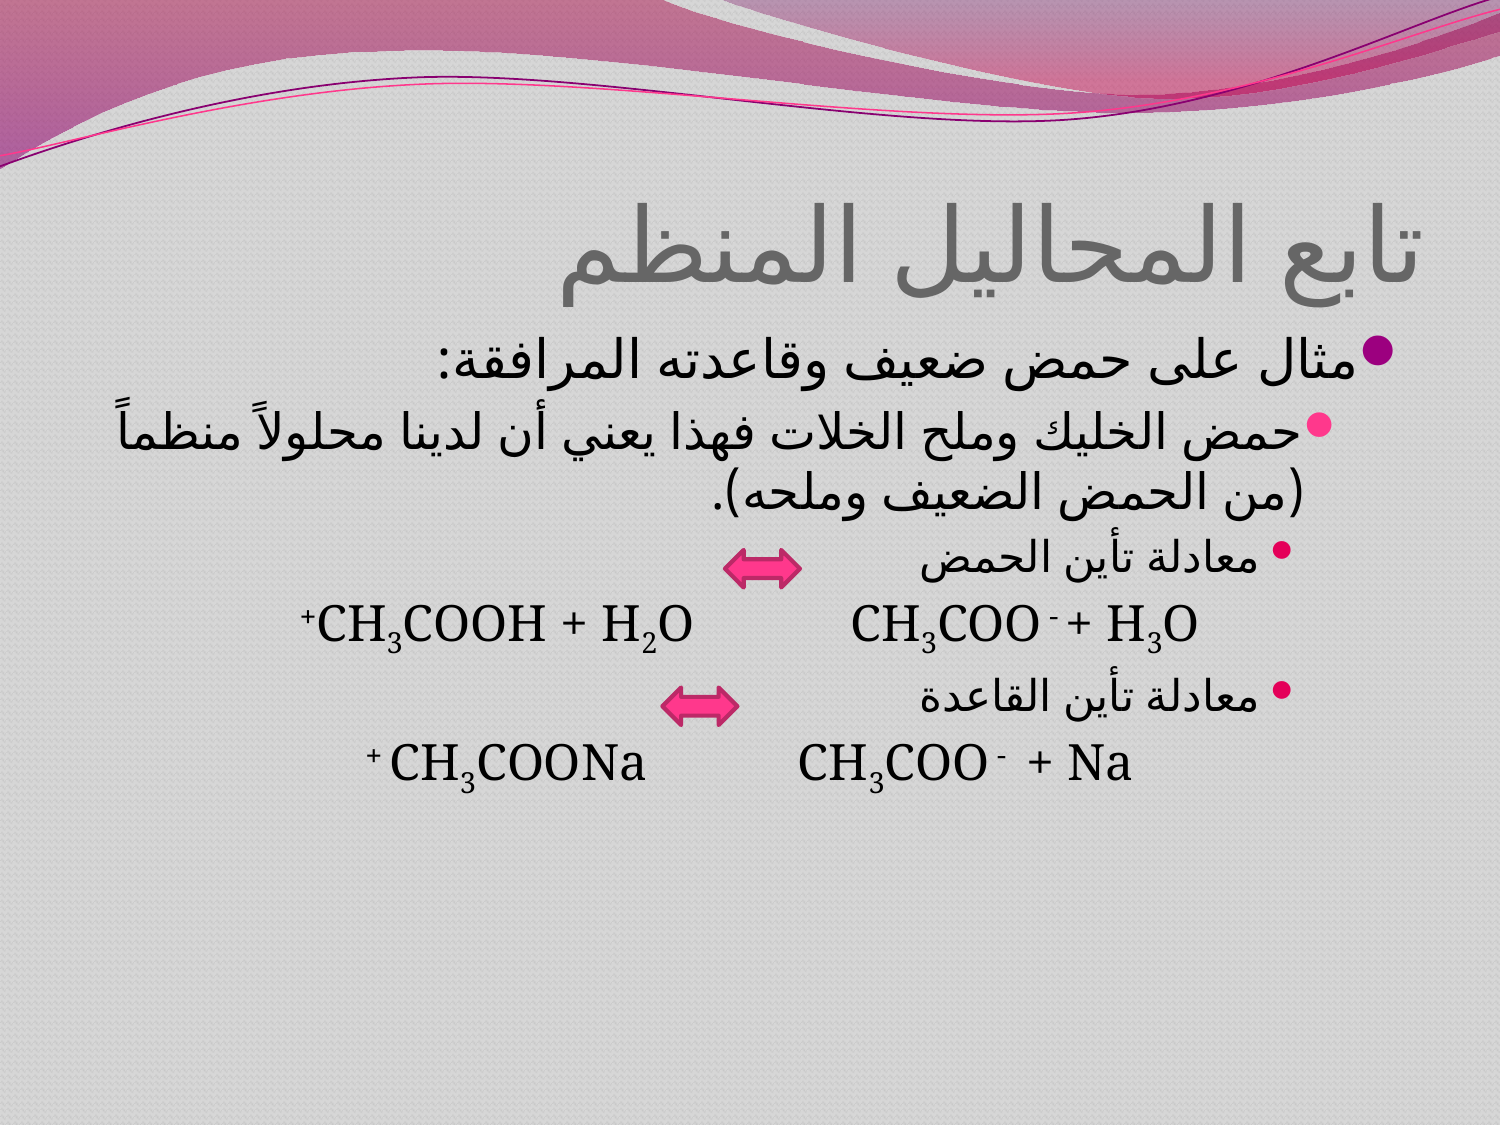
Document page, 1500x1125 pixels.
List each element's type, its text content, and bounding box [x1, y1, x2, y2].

list مثال على حمض ضعيف وقاعدته المرافقة: حمض الخليك وملح الخلات فهذا يعني أن لدينا محلولاً منظماً (من الحمض الضعيف وملحه). معادلة تأين الحمض CH3COOH + H2O CH3COO - + H3O+ معادلة تأين القاعدة CH3COONa CH3COO - + Na + [75, 317, 1425, 1038]
title تابع المحاليل المنظم [75, 115, 1425, 303]
text_box [660, 685, 740, 727]
text_box [722, 548, 803, 590]
